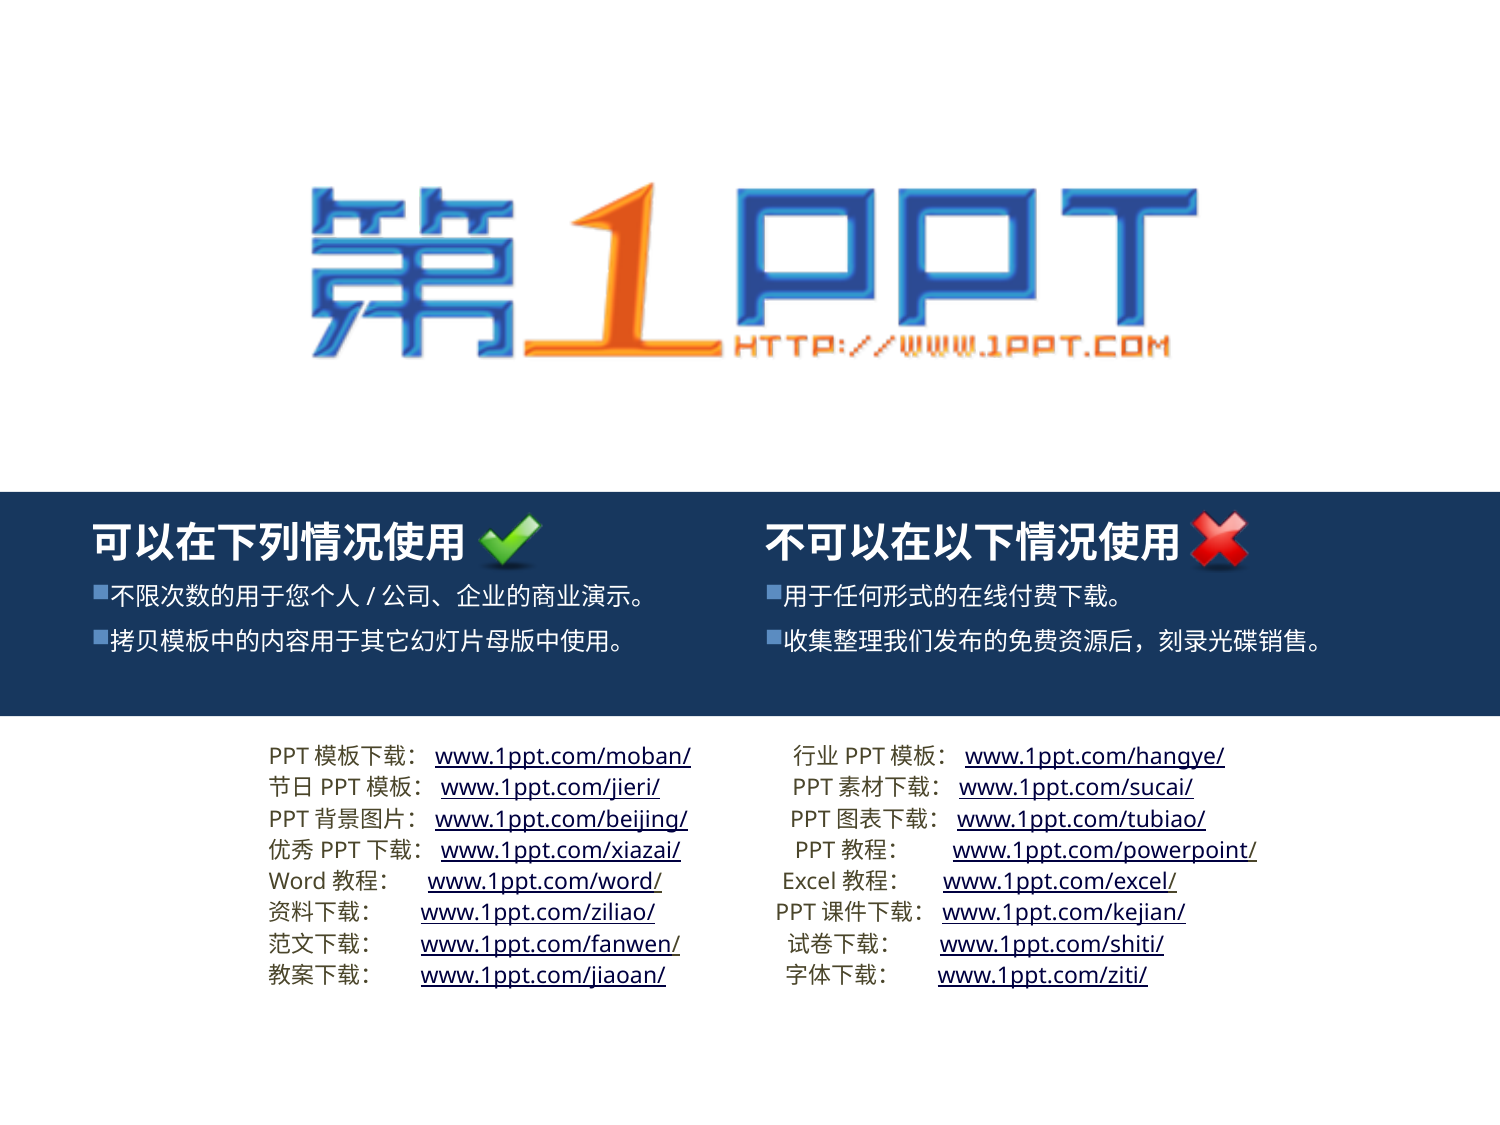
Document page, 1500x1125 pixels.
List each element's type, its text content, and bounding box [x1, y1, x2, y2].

text_box [0, 491, 1500, 717]
text_box 不可以在以下情况使用 用于任何形式的在线付费下载。 收集整理我们发布的免费资源后，刻录光碟销售。 [750, 508, 1424, 762]
picture [134, 51, 1400, 492]
picture [1186, 507, 1252, 573]
text_box 可以在下列情况使用 不限次数的用于您个人/公司、企业的商业演示。 拷贝模板中的内容用于其它幻灯片母版中使用。 [76, 508, 750, 774]
picture [477, 507, 544, 573]
text_box PPT模板下载：www.1ppt.com/moban/ 行业PPT模板：www.1ppt.com/hangye/ 节日PPT模板：www.1ppt.com/jieri/ PPT素材下载：www.1ppt.com/sucai/ PPT背景图片：www.1ppt.com/beijing/ PPT图表下载：www.1ppt.com/tubiao/ 优秀PPT下载：www.1ppt.com/xiazai/ PPT教程： www.1ppt.com/powerpoint/ Word教程： www.1ppt.com/word/ Excel教程： www.1ppt.com/excel/ 资料下载： www.1ppt.com/ziliao/ PPT课件下载：www.1ppt.com/kejian/ 范文下载： www.1ppt.com/fanwen/ 试卷下载： www.1ppt.com/shiti/ 教案下载： www.1ppt.com/jiaoan/ 字体下载： www.1ppt.com/ziti/ [252, 762, 1315, 1008]
